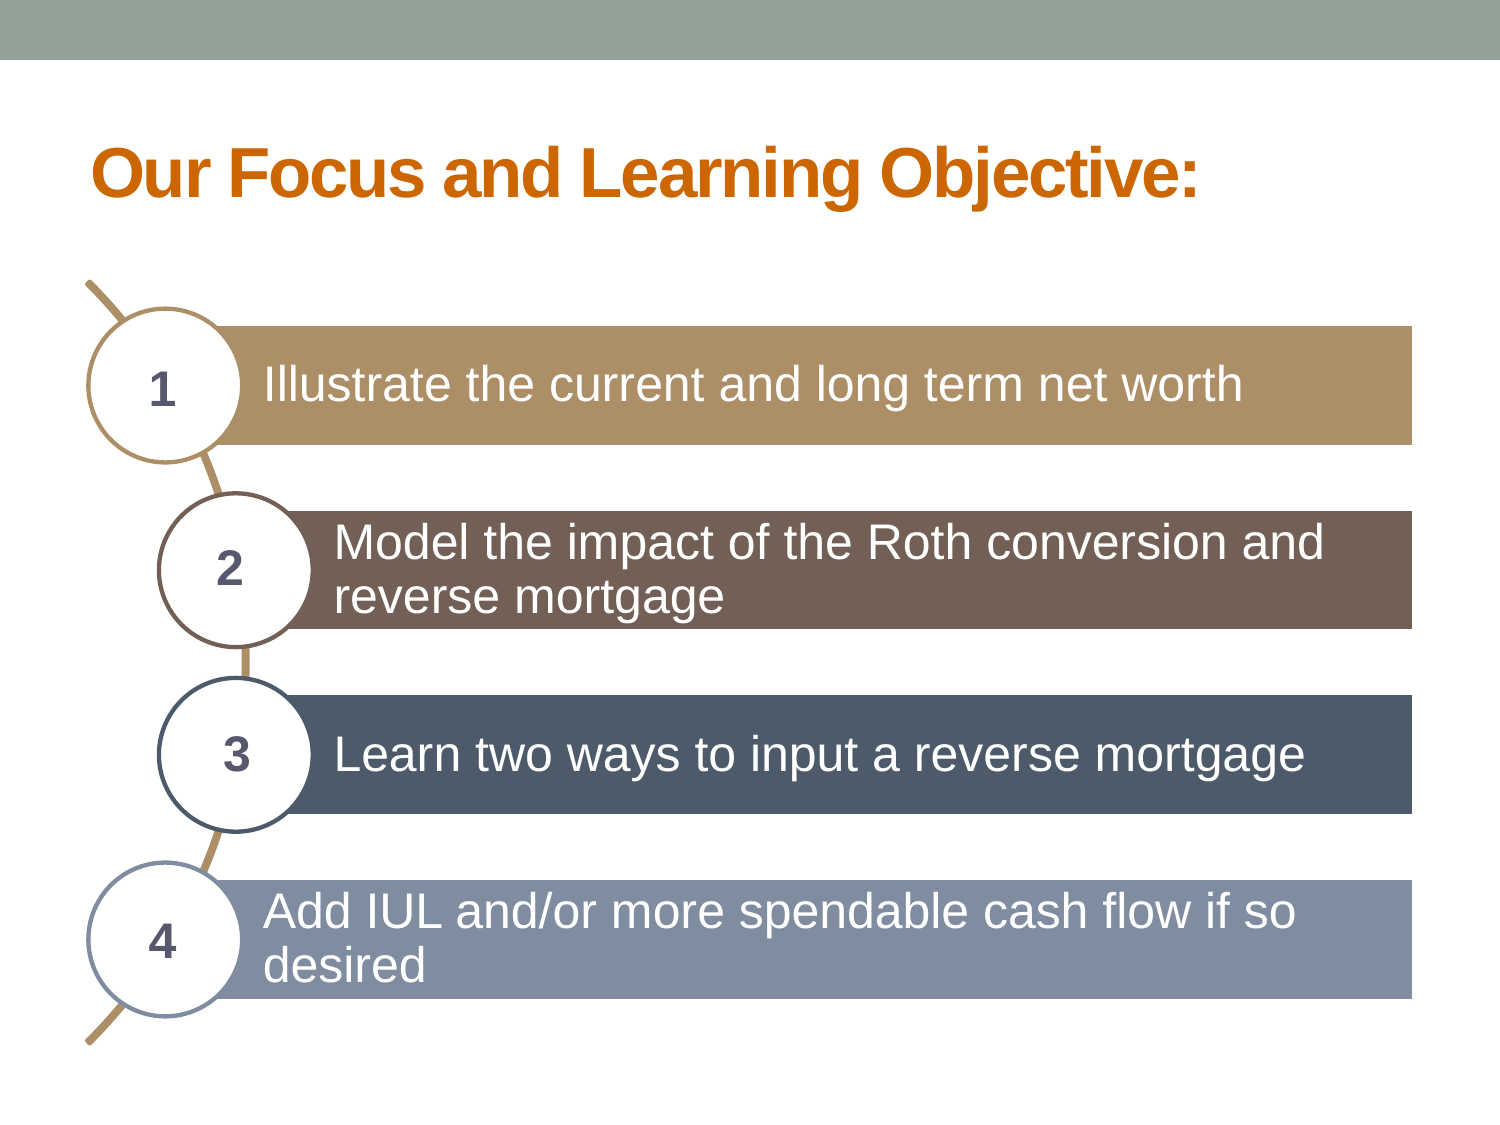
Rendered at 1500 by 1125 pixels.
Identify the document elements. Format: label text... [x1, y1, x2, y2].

title Our Focus and Learning Objective: [75, 87, 1425, 250]
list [74, 262, 1426, 1063]
